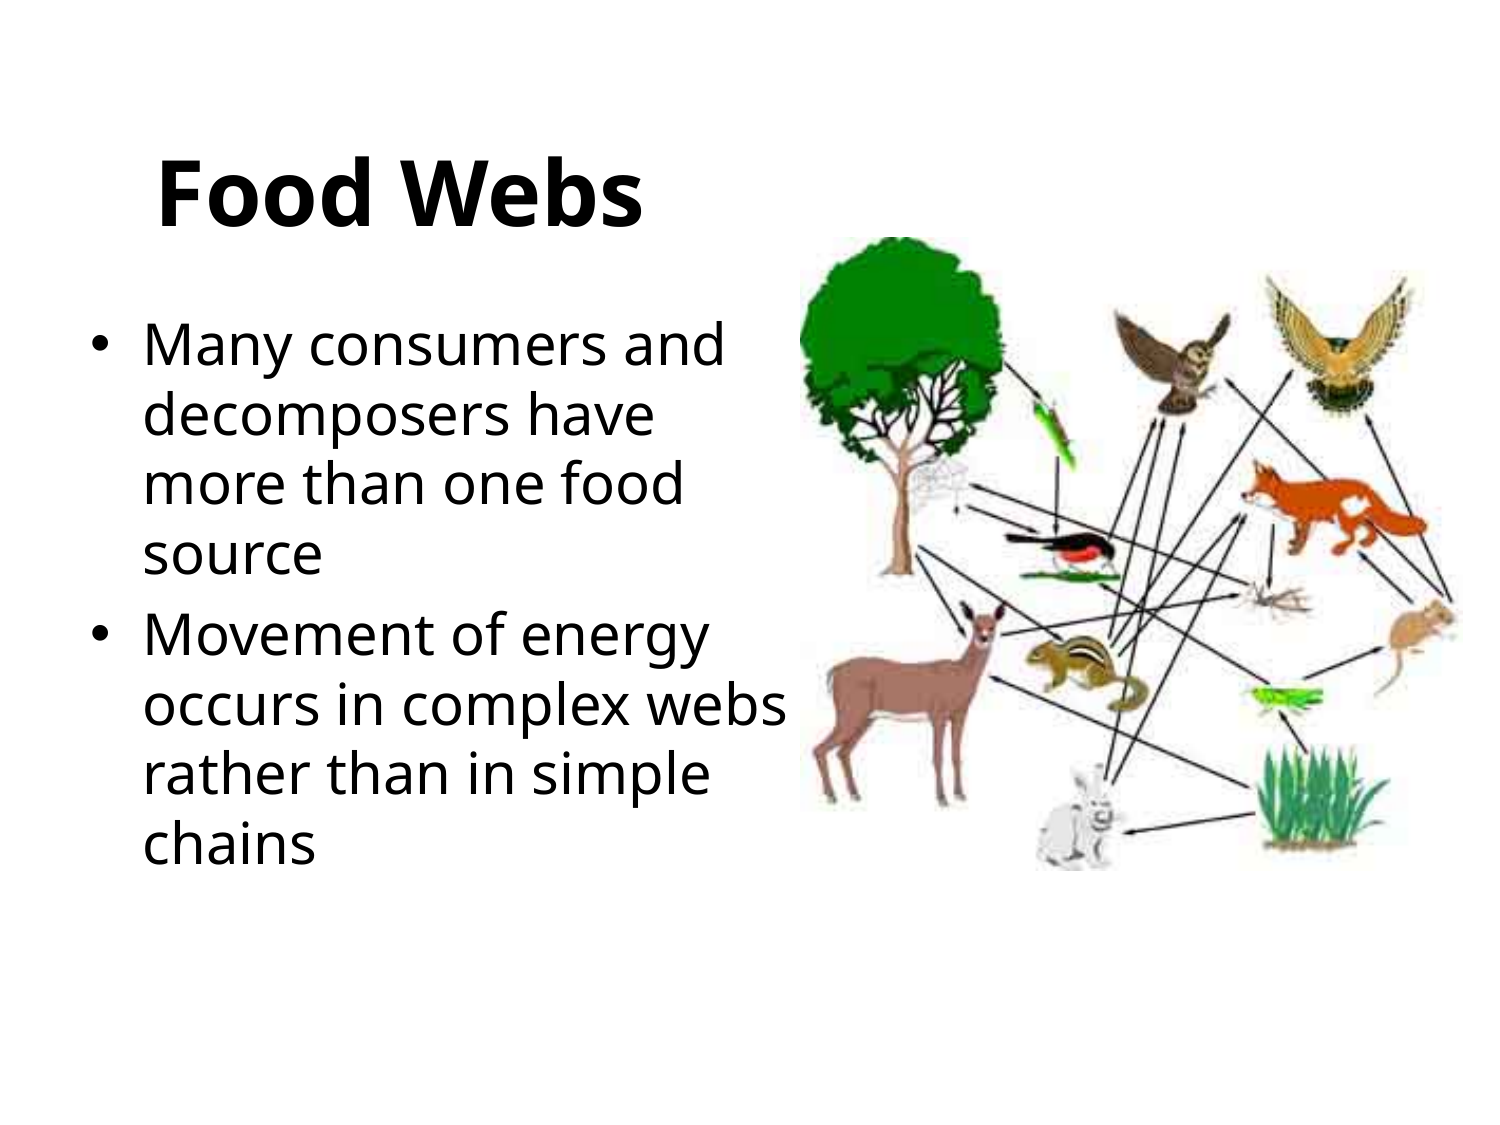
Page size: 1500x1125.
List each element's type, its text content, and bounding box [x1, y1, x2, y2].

list Many consumers and decomposers have more than one food source Movement of energy occurs in complex webs rather than in simple chains [75, 299, 813, 888]
title Food Webs [62, 62, 738, 318]
picture [799, 237, 1463, 871]
